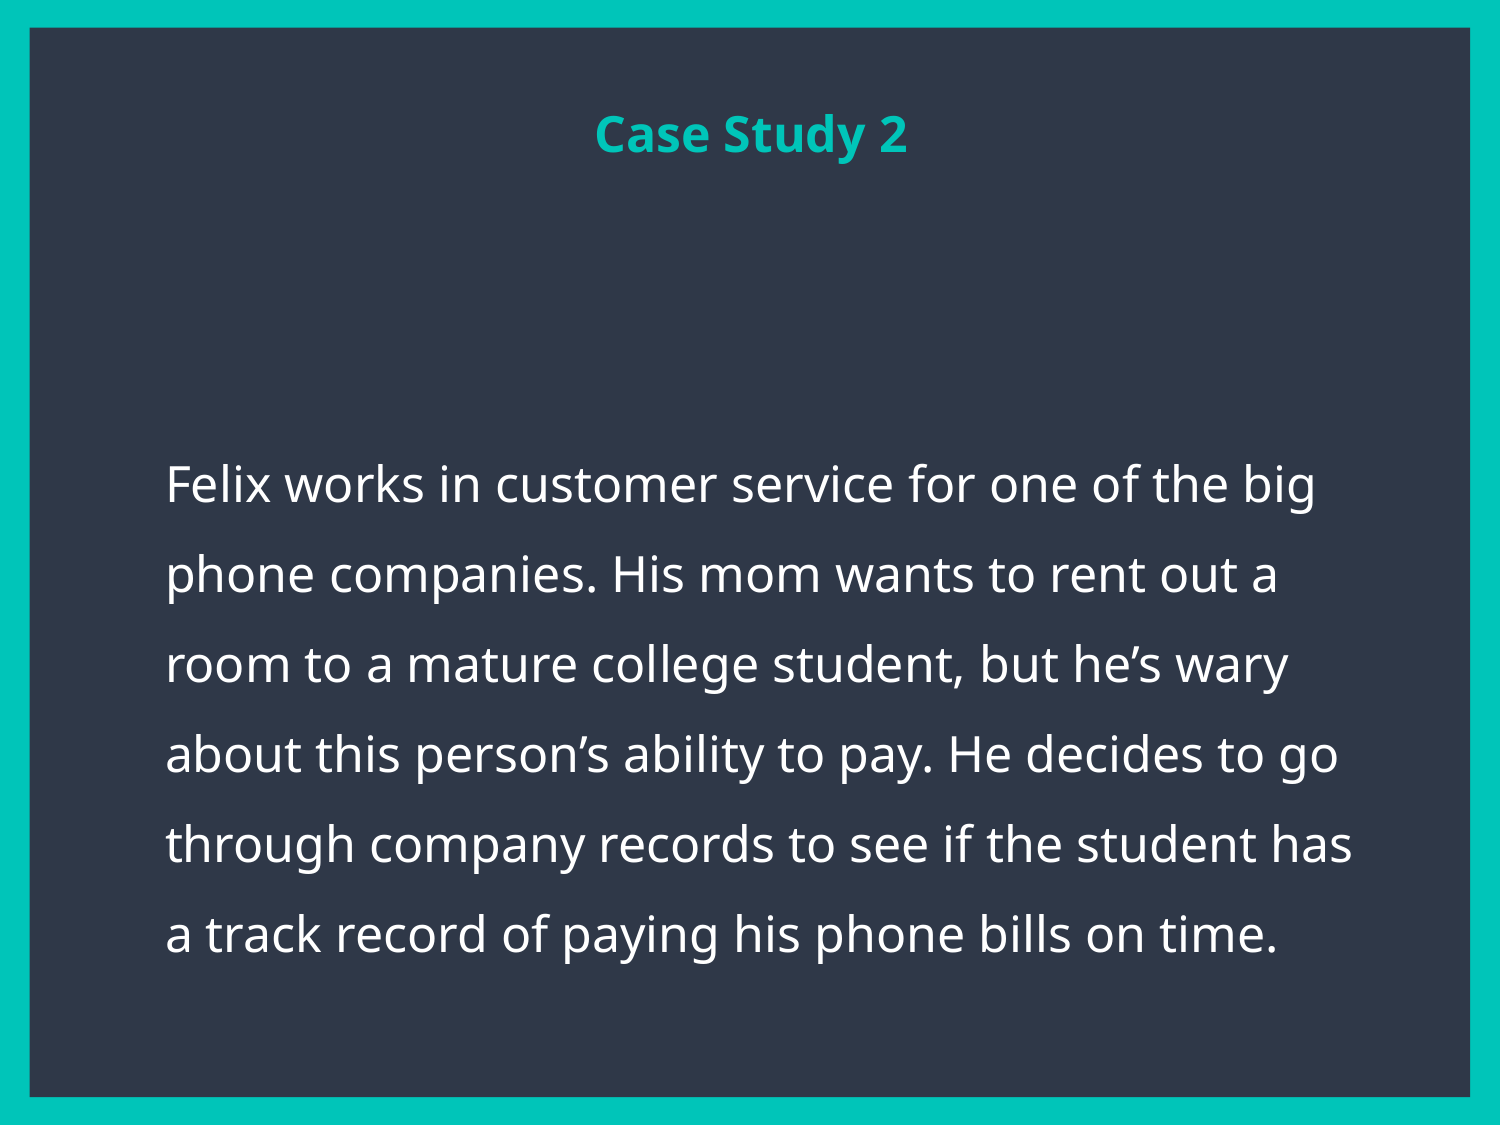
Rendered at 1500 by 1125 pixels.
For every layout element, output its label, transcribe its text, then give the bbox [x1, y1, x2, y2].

subtitle Felix works in customer service for one of the big phone companies. His mom wants to rent out a room to a mature college student, but he’s wary about this person’s ability to pay. He decides to go through company records to see if the student has a track record of paying his phone bills on time. [150, 407, 1400, 590]
title Case Study 2 [99, 52, 1404, 213]
